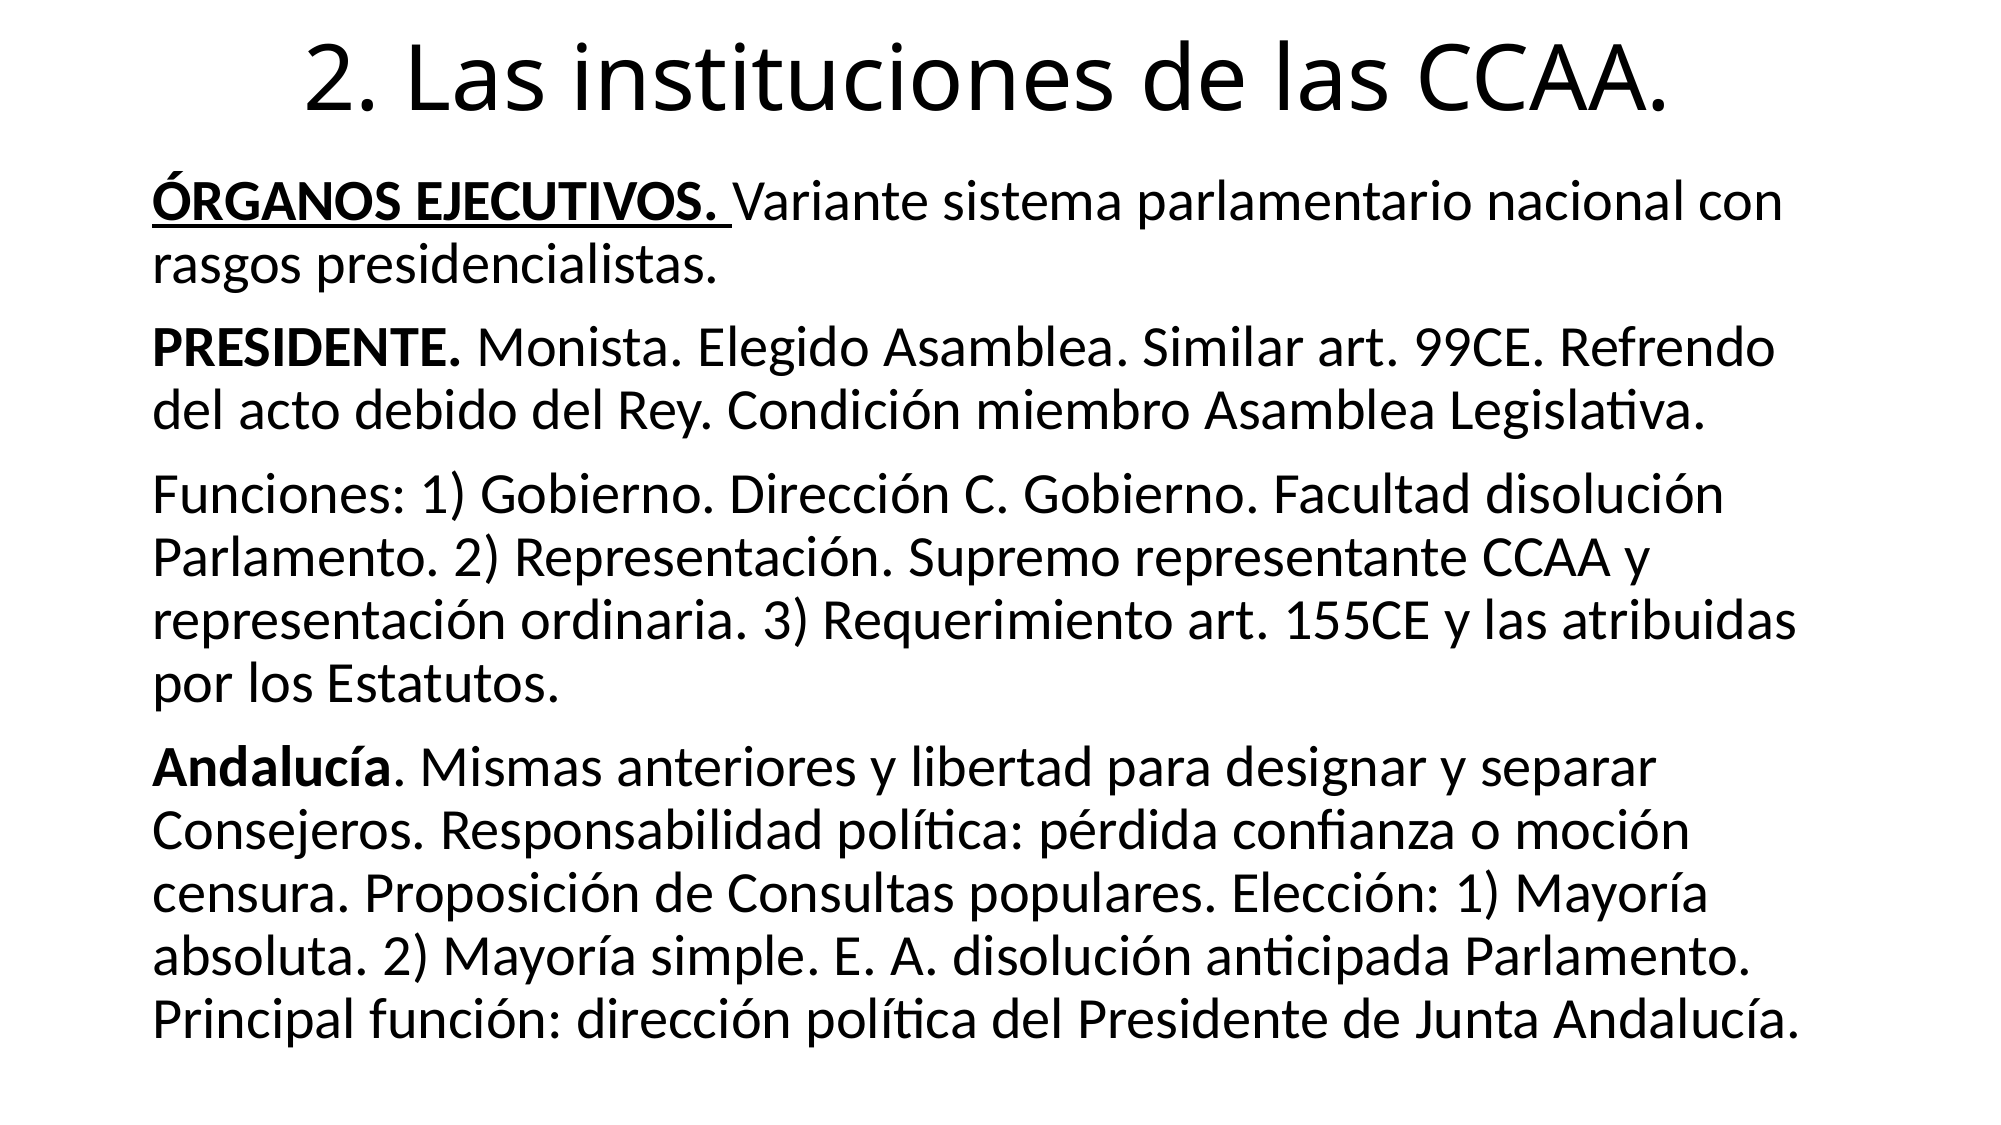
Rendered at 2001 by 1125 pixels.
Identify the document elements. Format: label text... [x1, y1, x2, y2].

title 2. Las instituciones de las CCAA. [137, 0, 1863, 162]
list ÓRGANOS EJECUTIVOS. Variante sistema parlamentario nacional con rasgos presidencialistas. PRESIDENTE. Monista. Elegido Asamblea. Similar art. 99CE. Refrendo del acto debido del Rey. Condición miembro Asamblea Legislativa. Funciones: 1) Gobierno. Dirección C. Gobierno. Facultad disolución Parlamento. 2) Representación. Supremo representante CCAA y representación ordinaria. 3) Requerimiento art. 155CE y las atribuidas por los Estatutos. Andalucía. Mismas anteriores y libertad para designar y separar Consejeros. Responsabilidad política: pérdida confianza o moción censura. Proposición de Consultas populares. Elección: 1) Mayoría absoluta. 2) Mayoría simple. E. A. disolución anticipada Parlamento. Principal función: dirección política del Presidente de Junta Andalucía. [137, 162, 1863, 1098]
